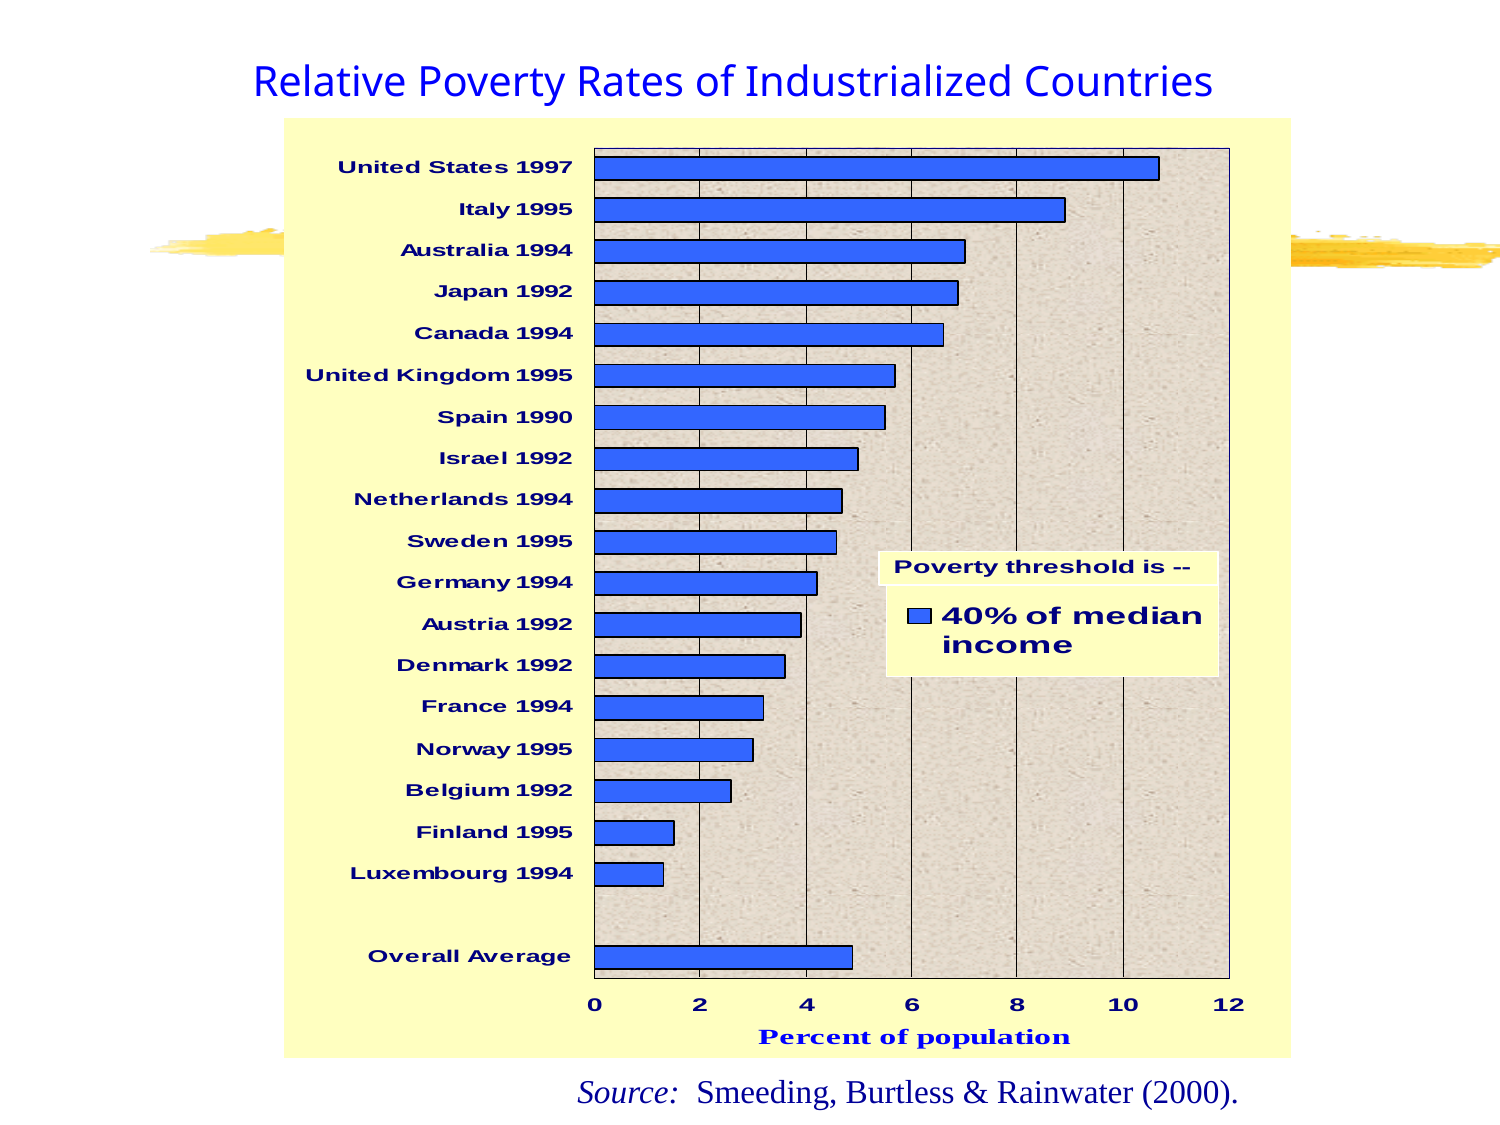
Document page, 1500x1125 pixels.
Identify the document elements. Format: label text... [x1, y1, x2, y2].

picture [1301, 215, 1500, 279]
picture [150, 215, 274, 279]
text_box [274, 112, 1301, 1063]
title Relative Poverty Rates of Industrialized Countries [66, 37, 1401, 113]
text_box Source: Smeeding, Burtless & Rainwater (2000). [562, 1062, 1475, 1118]
